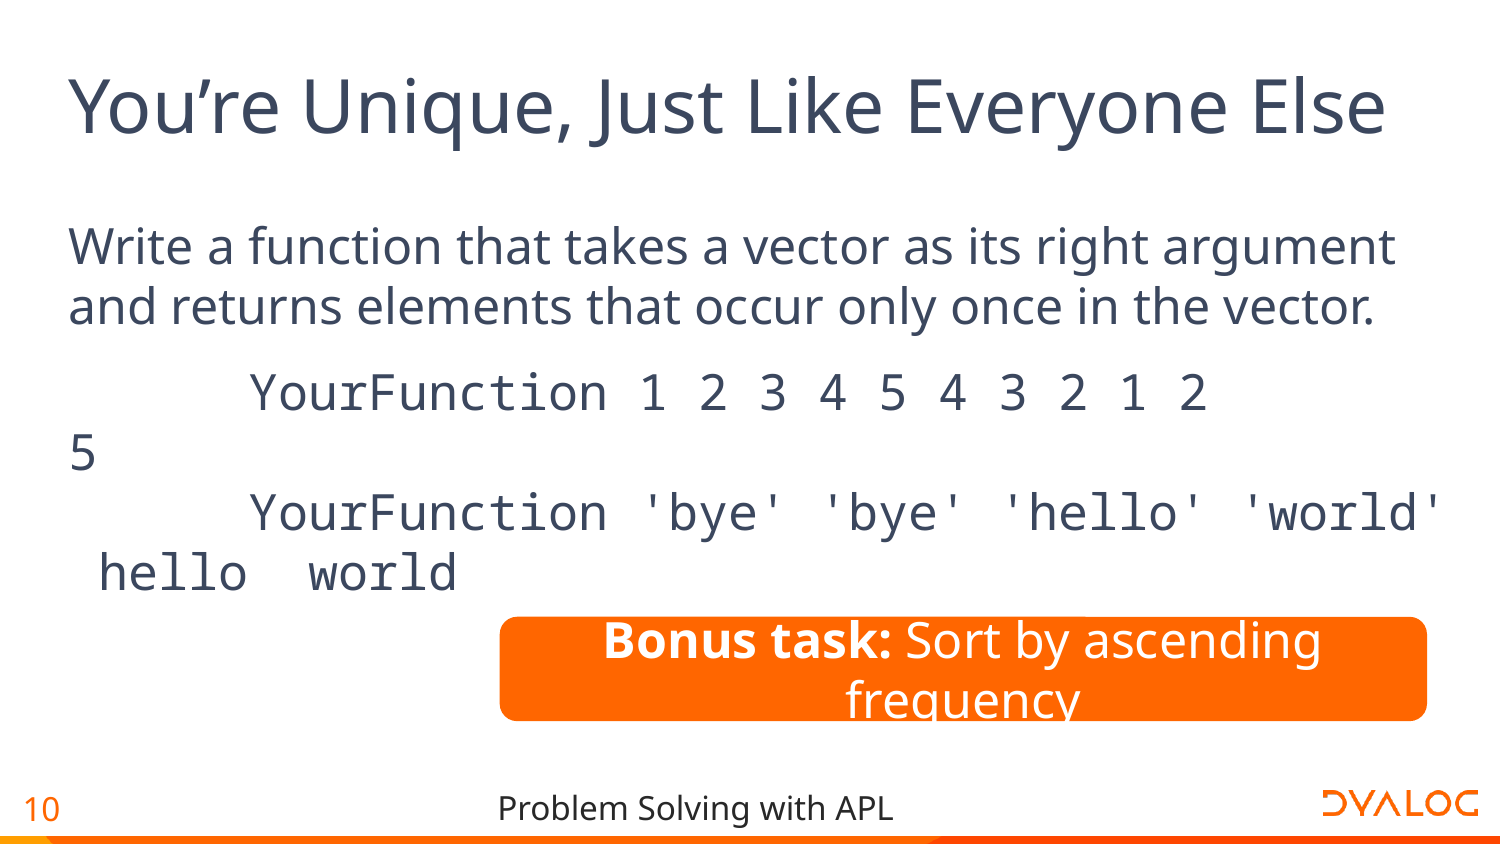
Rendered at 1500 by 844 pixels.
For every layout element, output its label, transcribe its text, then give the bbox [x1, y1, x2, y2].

title You’re Unique, Just Like Everyone Else [53, 43, 1428, 157]
list Write a function that takes a vector as its right argument and returns elements that occur only once in the vector. YourFunction 1 2 3 4 5 4 3 2 1 2 5 YourFunction 'bye' 'bye' 'hello' 'world' hello world [53, 207, 1469, 740]
picture [1323, 790, 1478, 816]
text_box Bonus task: Sort by ascending frequency [497, 614, 1430, 724]
picture [0, 836, 1500, 844]
